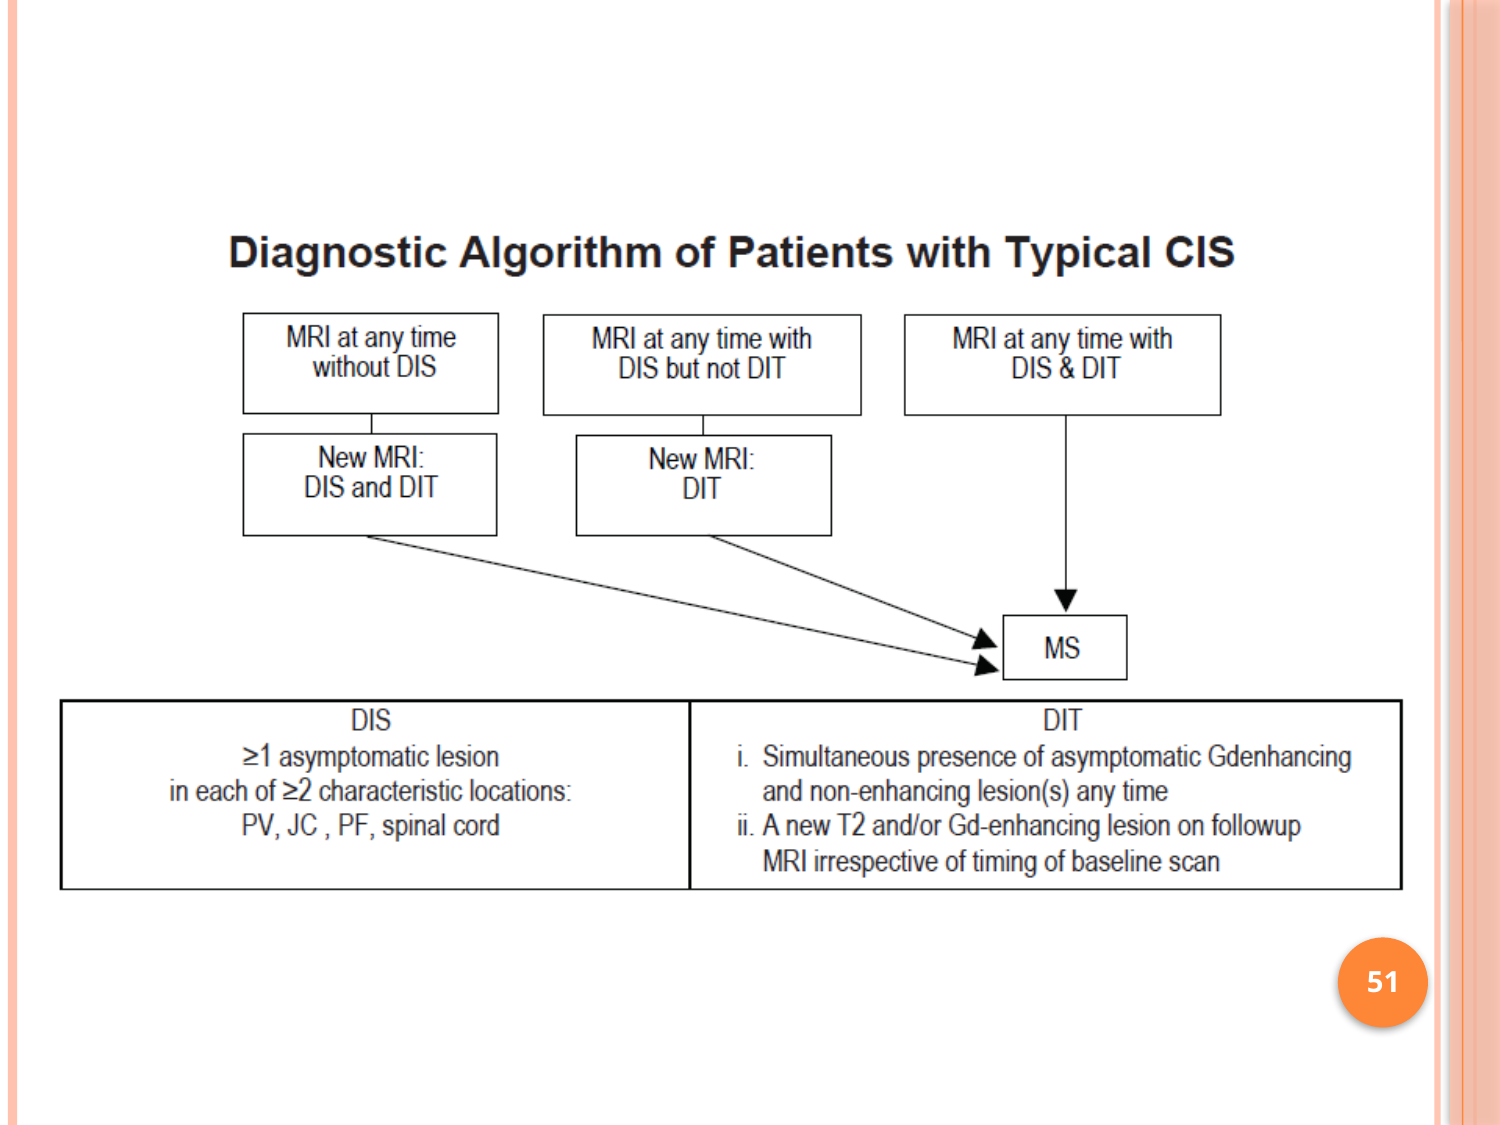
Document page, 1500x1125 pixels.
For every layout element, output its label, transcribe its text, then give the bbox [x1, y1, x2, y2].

slide_number 51 [1333, 940, 1434, 1027]
picture [49, 218, 1412, 906]
